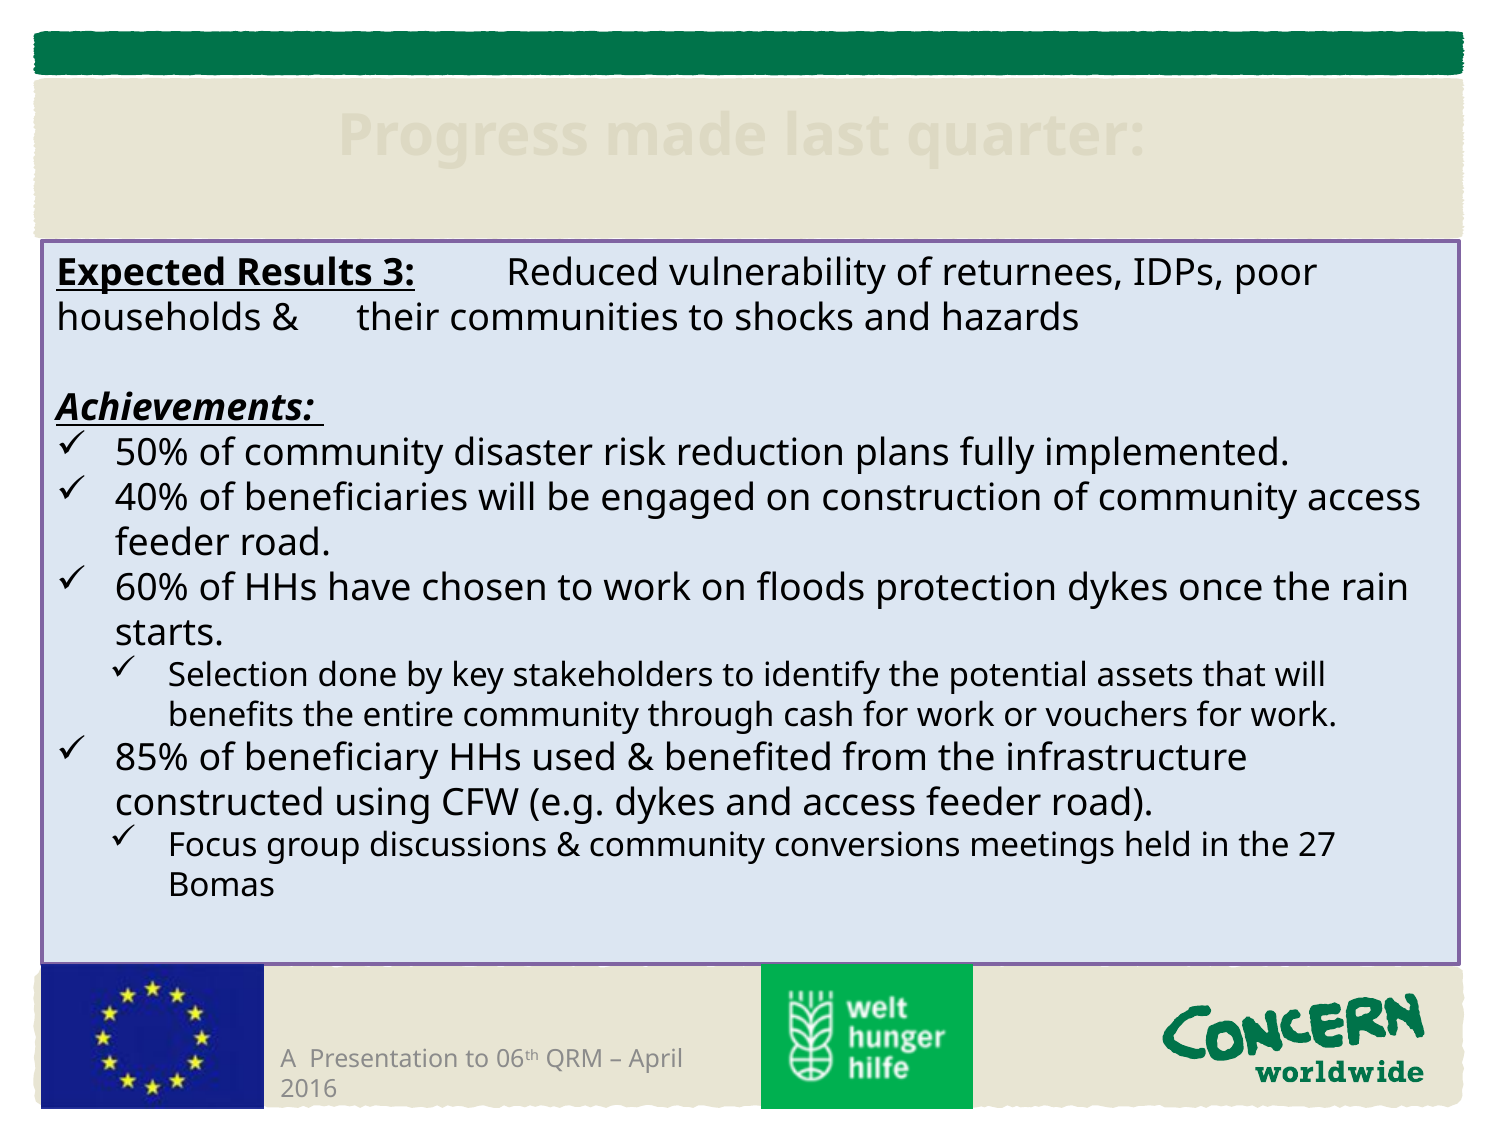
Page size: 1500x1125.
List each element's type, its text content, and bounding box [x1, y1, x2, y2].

title Progress made last quarter: [75, 45, 1424, 220]
picture [41, 963, 264, 1109]
picture [761, 963, 973, 1109]
list A Presentation to 06th QRM – April 2016 [270, 1035, 756, 1095]
list Expected Results 3: Reduced vulnerability of returnees, IDPs, poor households & their communities to shocks and hazards Achievements: 50% of community disaster risk reduction plans fully implemented. 40% of beneficiaries will be engaged on construction of community access feeder road. 60% of HHs have chosen to work on floods protection dykes once the rain starts. Selection done by key stakeholders to identify the potential assets that will benefits the entire community through cash for work or vouchers for work. 85% of beneficiary HHs used & benefited from the infrastructure constructed using CFW (e.g. dykes and access feeder road). Focus group discussions & community conversions meetings held in the 27 Bomas [40, 239, 1461, 966]
